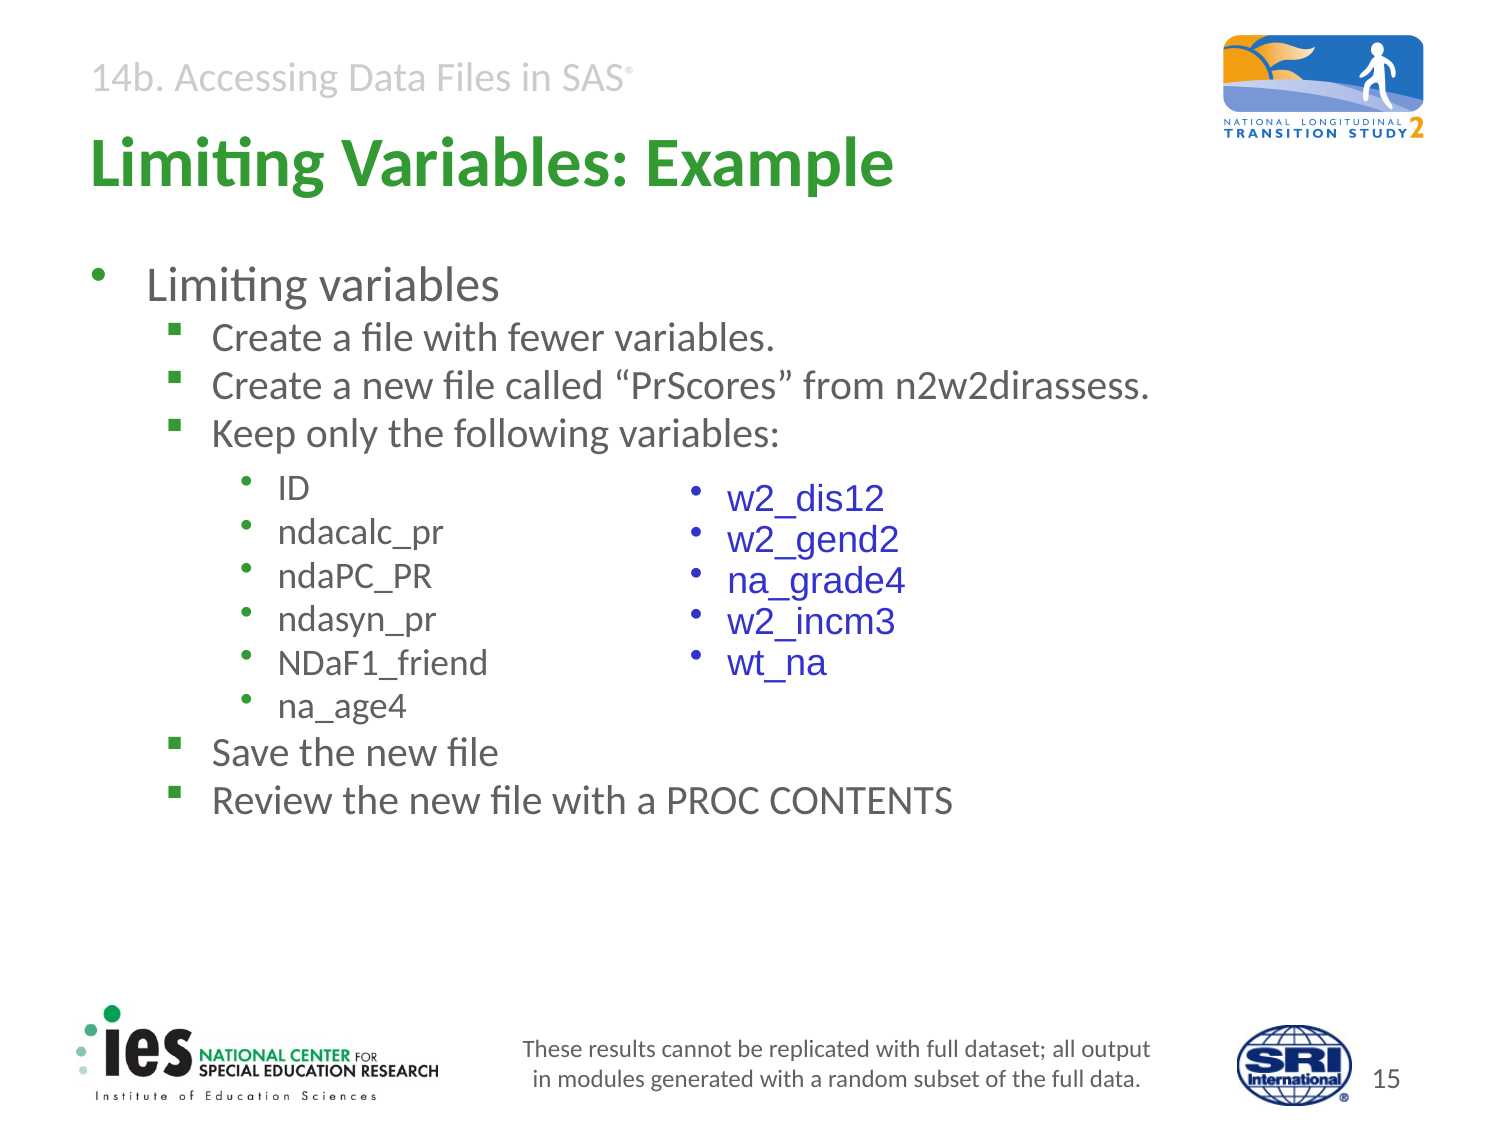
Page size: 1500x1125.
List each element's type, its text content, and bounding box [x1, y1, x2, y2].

text_box w2_dis12 w2_gend2 na_grade4 w2_incm3 wt_na [525, 474, 938, 690]
slide_number 14 [1312, 1051, 1417, 1125]
footer These results cannot be replicated with full dataset; all output in modules generated with a random subset of the full data. [437, 1024, 1238, 1104]
picture [1237, 1025, 1352, 1106]
list Limiting variables Create a file with fewer variables. Create a new file called “PrScores” from n2w2dirassess. Keep only the following variables: ID ndacalc_pr ndaPC_PR ndasyn_pr NDaF1_friend na_age4 Save the new file Review the new file with a PROC CONTENTS [74, 243, 1426, 987]
picture [76, 1005, 438, 1100]
title Limiting Variables: Example [74, 90, 1426, 226]
